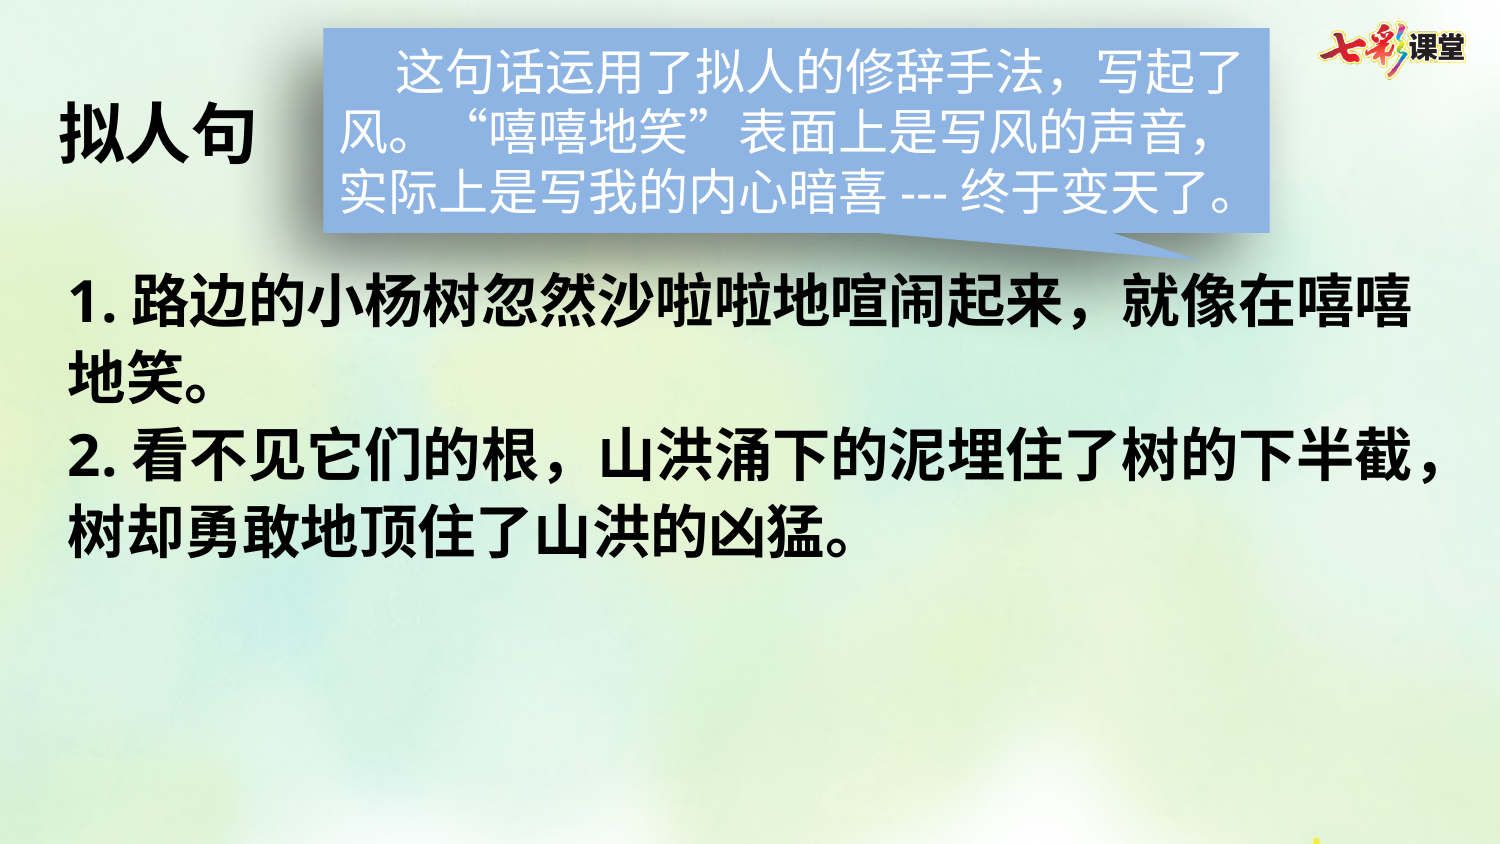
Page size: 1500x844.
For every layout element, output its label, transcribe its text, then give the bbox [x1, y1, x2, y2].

text_box 这句话运用了拟人的修辞手法，写起了风。“嘻嘻地笑”表面上是写风的声音，实际上是写我的内心暗喜---终于变天了。 [321, 180, 1272, 249]
text_box 这句话运用了拟人的修辞手法，写起了风。“嘻嘻地笑”表面上是写风的声音，实际上是写我的内心暗喜---终于变天了。 [321, 26, 1272, 84]
text_box 拟人句 [43, 84, 1327, 180]
text_box 1.路边的小杨树忽然沙啦啦地喧闹起来，就像在嘻嘻地笑。 2.看不见它们的根，山洪涌下的泥埋住了树的下半截，树却勇敢地顶住了山洪的凶猛。 [53, 249, 1470, 573]
picture [0, 0, 1500, 844]
